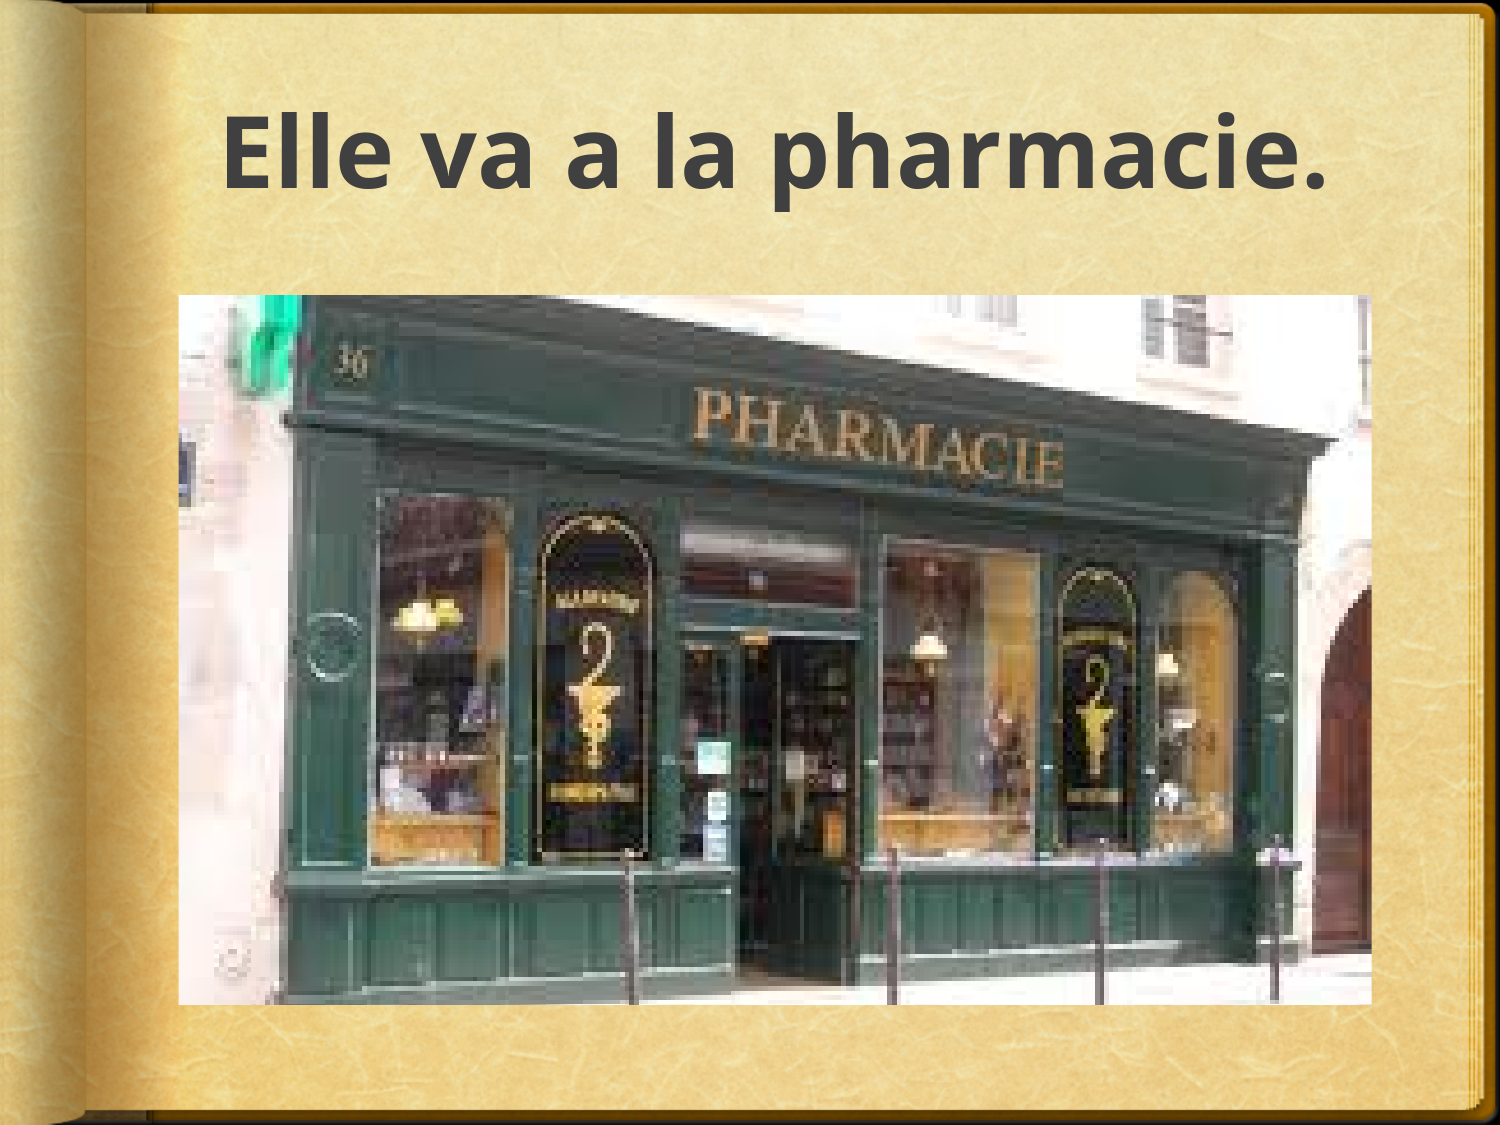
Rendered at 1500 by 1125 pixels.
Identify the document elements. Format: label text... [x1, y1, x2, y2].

picture [0, 0, 1500, 1125]
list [177, 294, 1373, 1006]
title Elle va a la pharmacie. [178, 45, 1372, 265]
